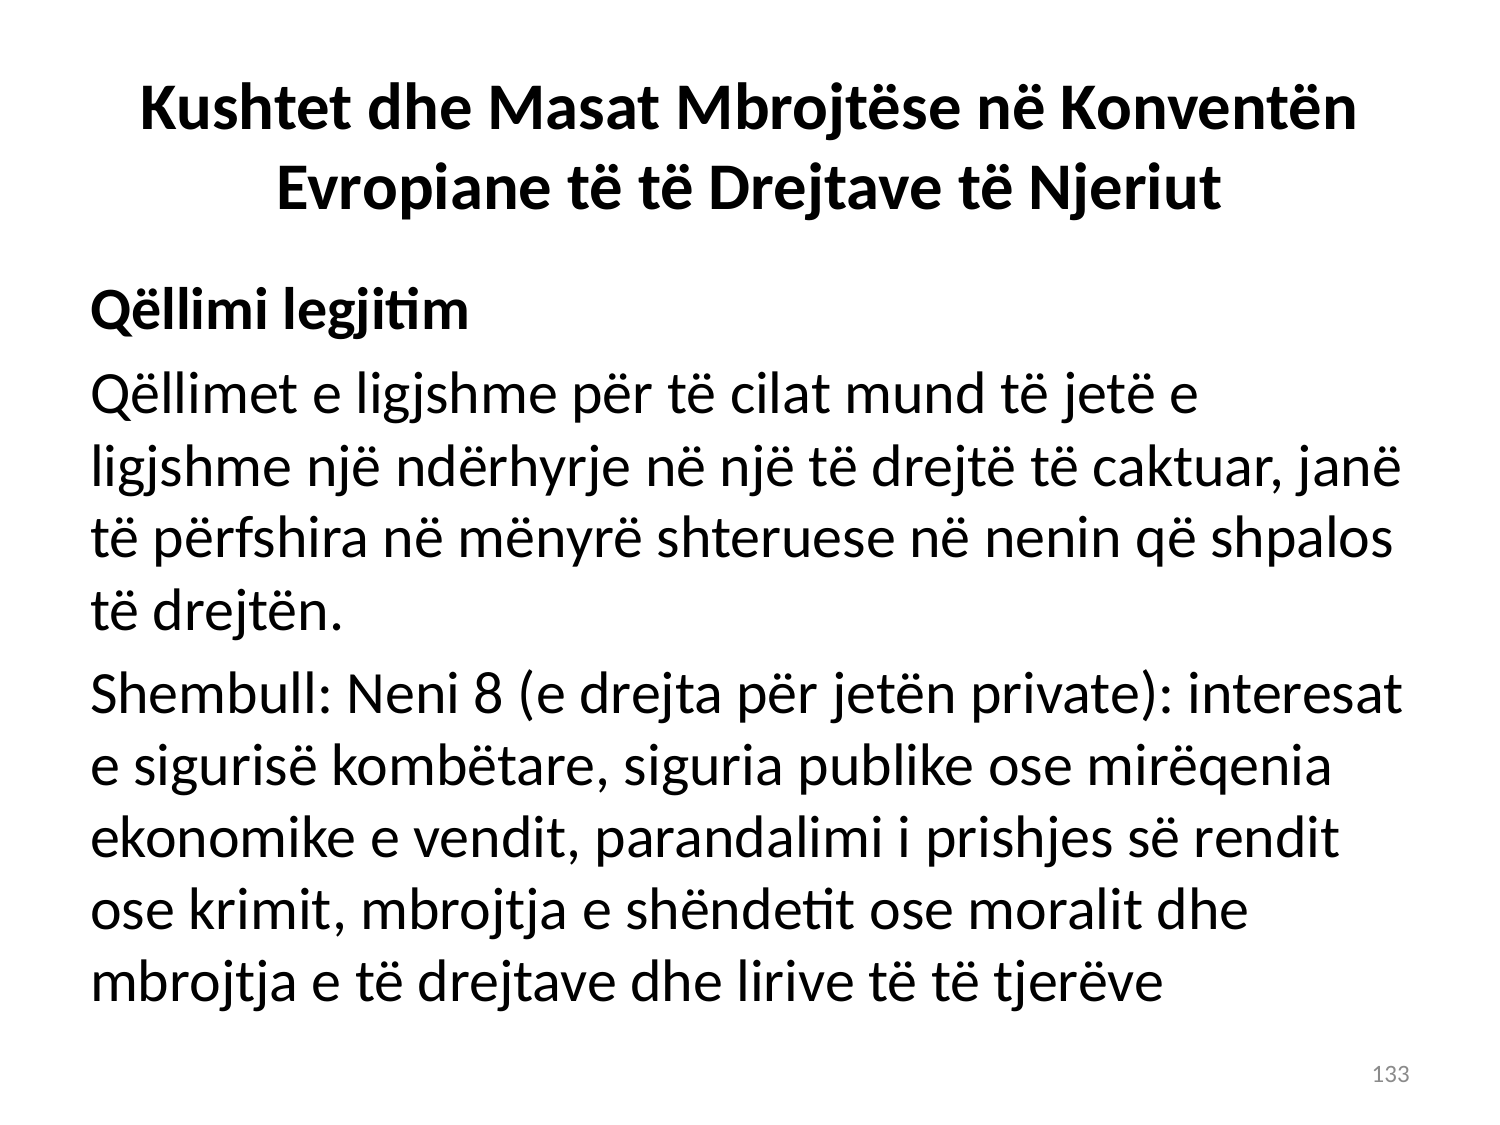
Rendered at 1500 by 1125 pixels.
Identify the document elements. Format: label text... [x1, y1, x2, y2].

list Qëllimi legjitim Qëllimet e ligjshme për të cilat mund të jetë e ligjshme një ndërhyrje në një të drejtë të caktuar, janë të përfshira në mënyrë shteruese në nenin që shpalos të drejtën. Shembull: Neni 8 (e drejta për jetën private): interesat e sigurisë kombëtare, siguria publike ose mirëqenia ekonomike e vendit, parandalimi i prishjes së rendit ose krimit, mbrojtja e shëndetit ose moralit dhe mbrojtja e të drejtave dhe lirive të të tjerëve [74, 262, 1426, 1088]
title Kushtet dhe Masat Mbrojtëse në Konventën Evropiane të të Drejtave të Njeriut [74, 44, 1426, 241]
slide_number 133 [1074, 1042, 1425, 1103]
